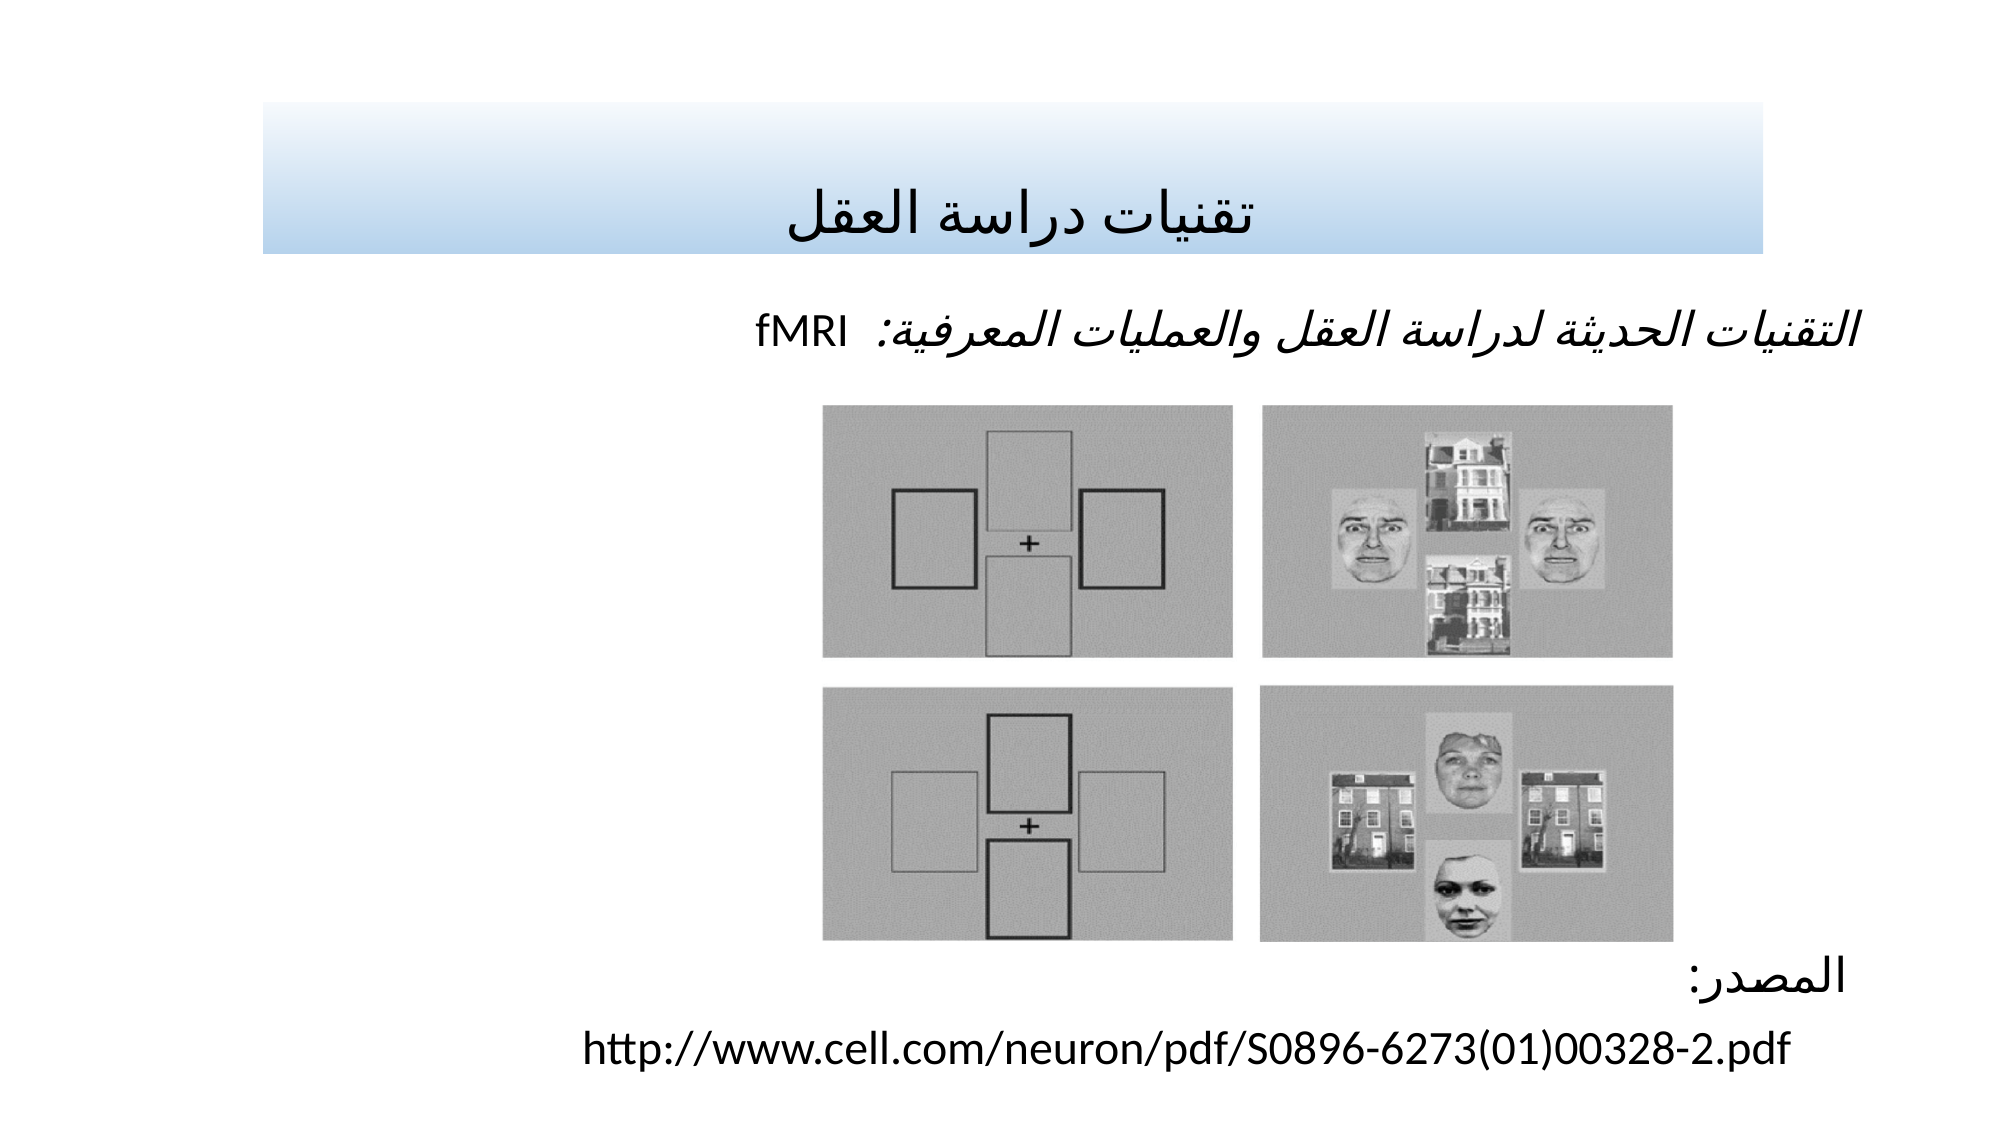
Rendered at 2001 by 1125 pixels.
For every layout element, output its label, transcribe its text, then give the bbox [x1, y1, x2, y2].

subtitle التقنيات الحديثة لدراسة العقل والعمليات المعرفية: fMRI المصدر: http://www.cell.com/neuron/pdf/S0896-6273(01)00328-2.pdf [117, 297, 1875, 1095]
title تقنيات دراسة العقل [263, 102, 1764, 254]
picture [785, 403, 1715, 953]
